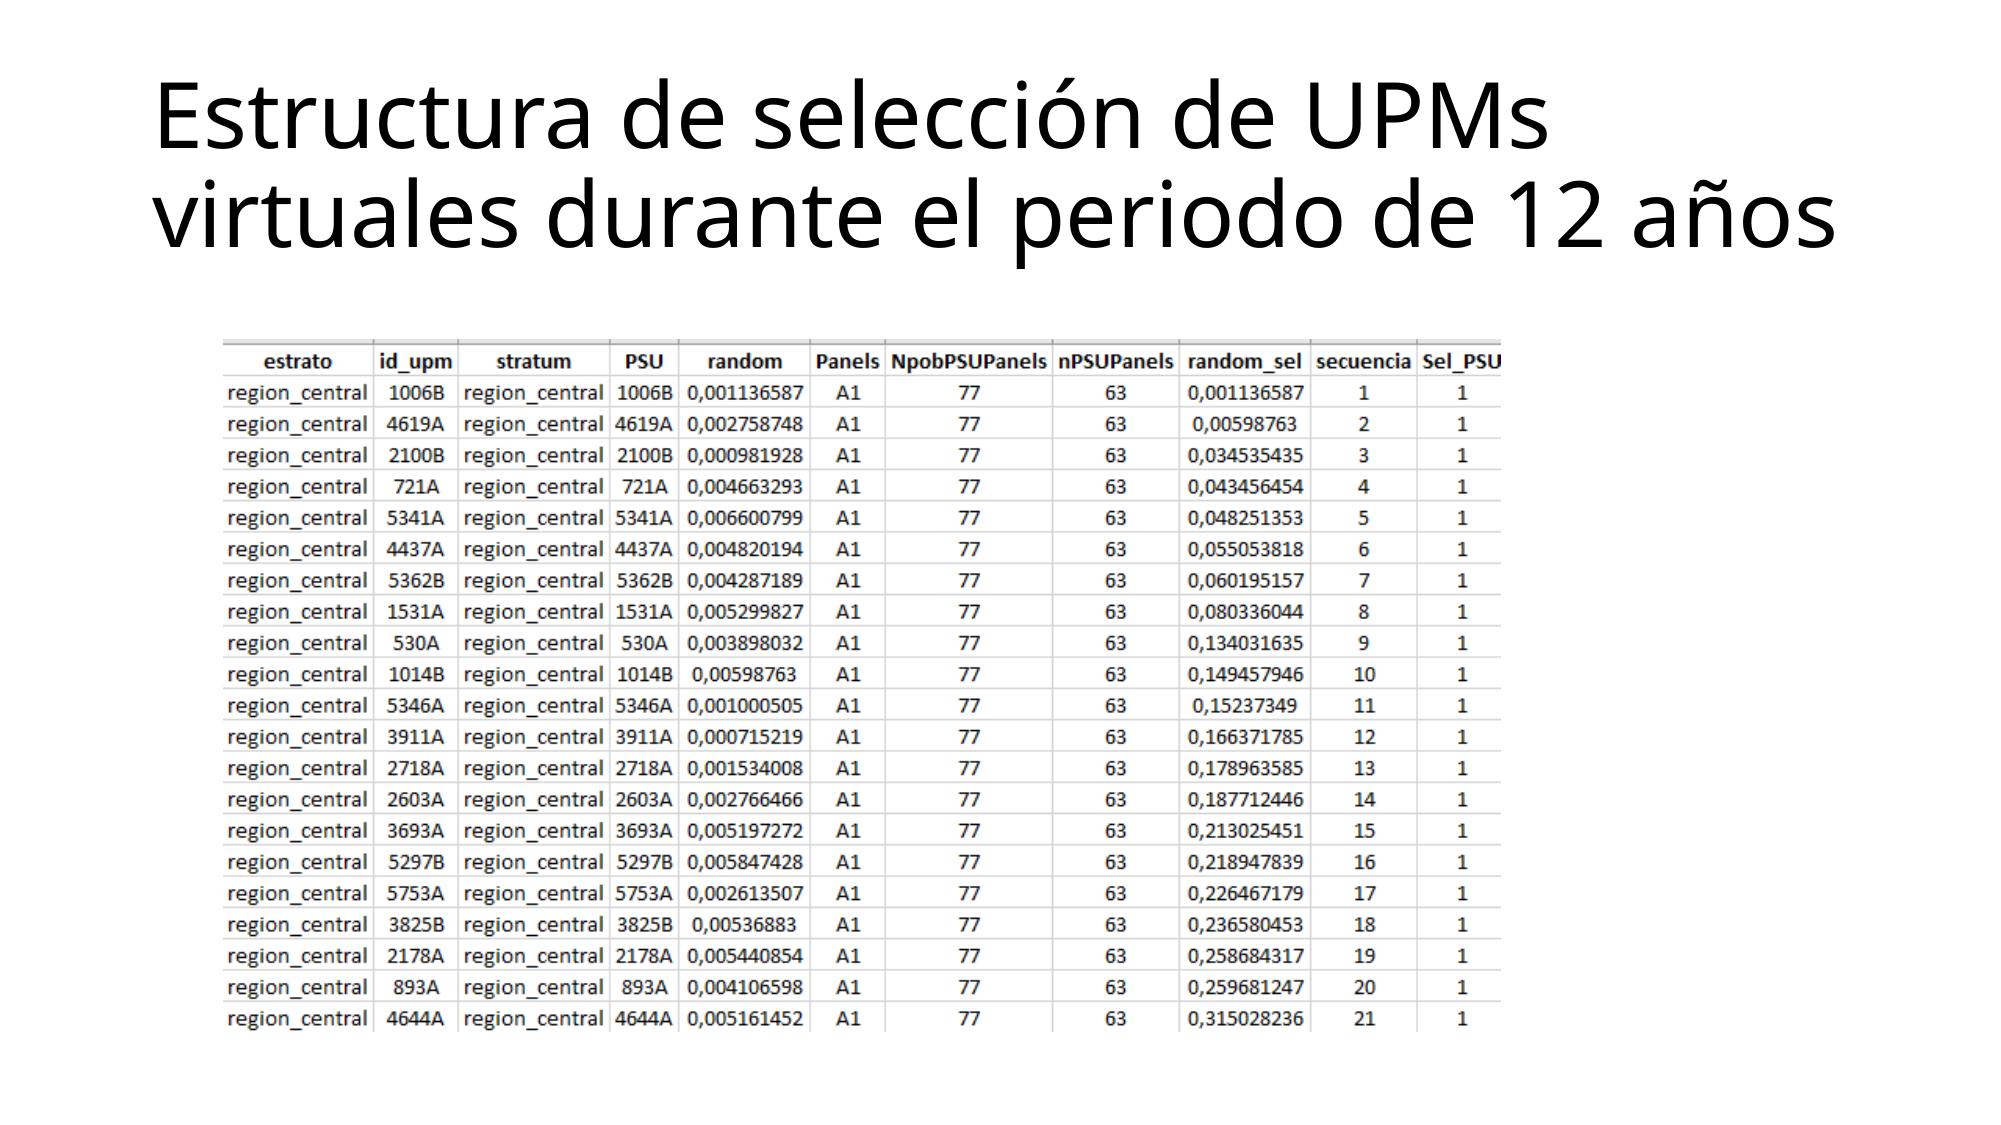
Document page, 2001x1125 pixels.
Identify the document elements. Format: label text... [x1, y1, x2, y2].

picture [223, 339, 1501, 1032]
title Estructura de selección de UPMs virtuales durante el periodo de 12 años [137, 59, 1863, 278]
